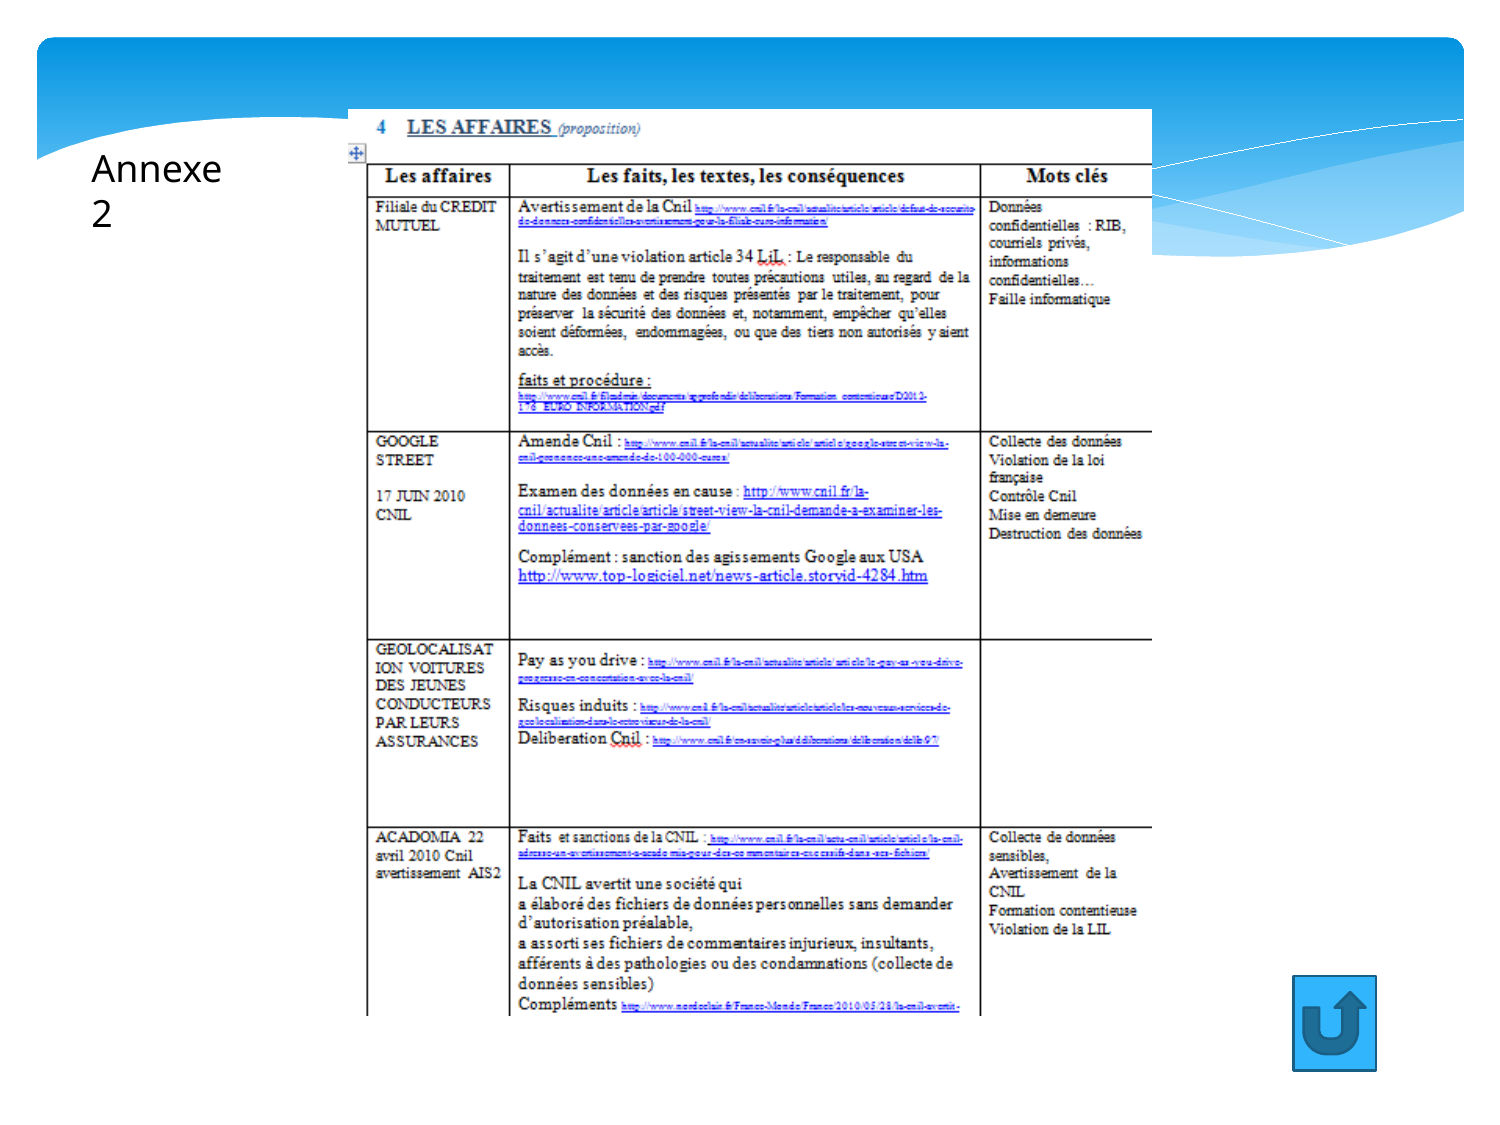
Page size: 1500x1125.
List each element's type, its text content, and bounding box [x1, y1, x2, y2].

text_box Annexe 2 [76, 137, 242, 242]
picture [348, 109, 1152, 1016]
text_box [1292, 975, 1377, 1072]
